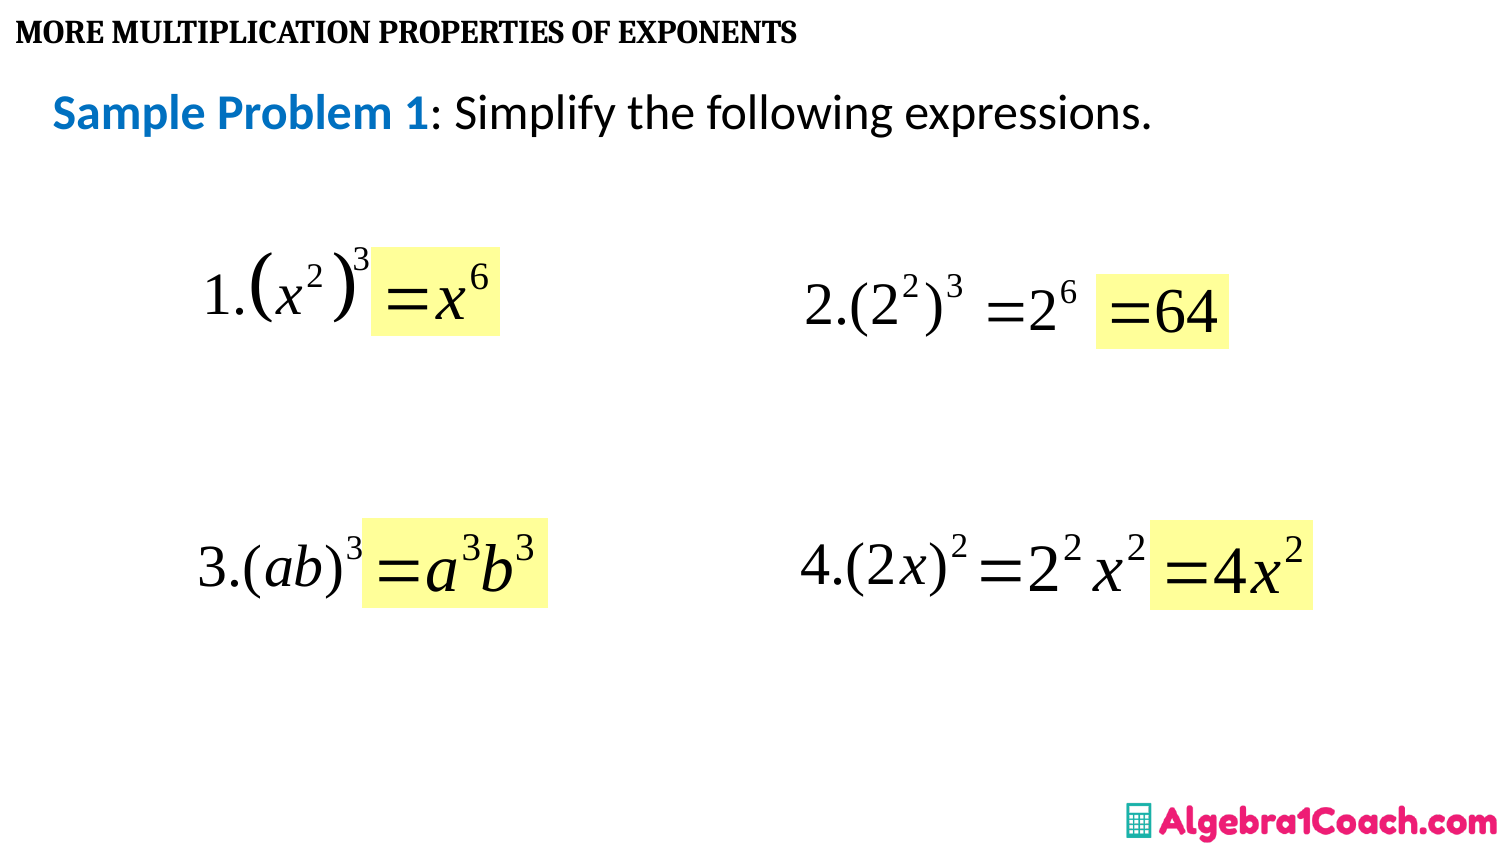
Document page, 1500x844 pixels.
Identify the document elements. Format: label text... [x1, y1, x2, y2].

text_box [1095, 273, 1230, 349]
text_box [190, 521, 358, 612]
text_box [972, 265, 1089, 342]
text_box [790, 518, 962, 610]
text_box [794, 259, 976, 350]
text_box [199, 234, 381, 355]
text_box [1149, 519, 1314, 611]
picture [1109, 798, 1500, 844]
text_box MORE MULTIPLICATION PROPERTIES OF EXPONENTS [0, 1, 1350, 60]
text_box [964, 517, 1157, 609]
list Sample Problem 1: Simplify the following expressions. [37, 71, 1463, 797]
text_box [362, 517, 549, 609]
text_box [370, 246, 501, 337]
